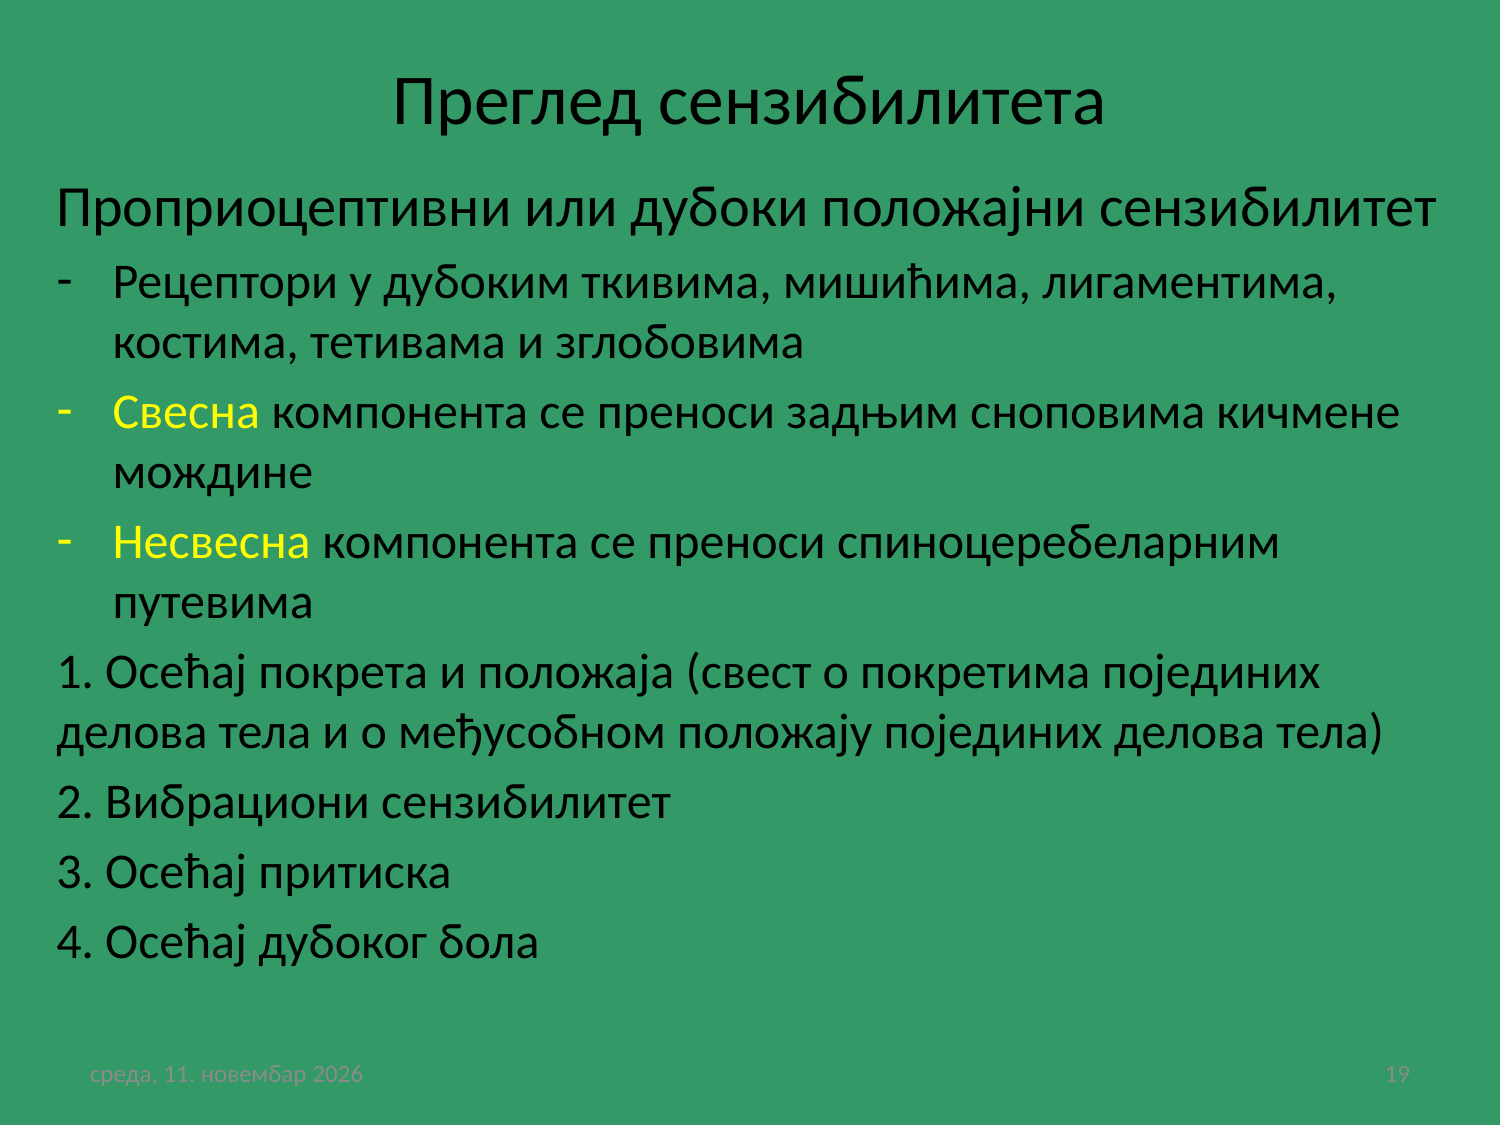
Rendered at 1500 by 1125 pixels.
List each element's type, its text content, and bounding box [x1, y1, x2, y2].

slide_number субота, 30. јануар 2021 [75, 1042, 425, 1103]
list Проприоцептивни или дубоки положајни сензибилитет Рецептори у дубоким ткивима, мишићима, лигаментима, костима, тетивама и зглобовима Свесна компонента се преноси задњим сноповима кичмене мождине Несвесна компонента се преноси спиноцеребеларним путевима 1. Осећај покрета и положаја (свест о покретима појединих делова тела и о међусобном положају појединих делова тела) 2. Вибрациони сензибилитет 3. Осећај притиска 4. Осећај дубоког бола [41, 160, 1483, 1005]
slide_number 19 [1074, 1042, 1425, 1103]
title Преглед сензибилитета [75, 45, 1425, 160]
